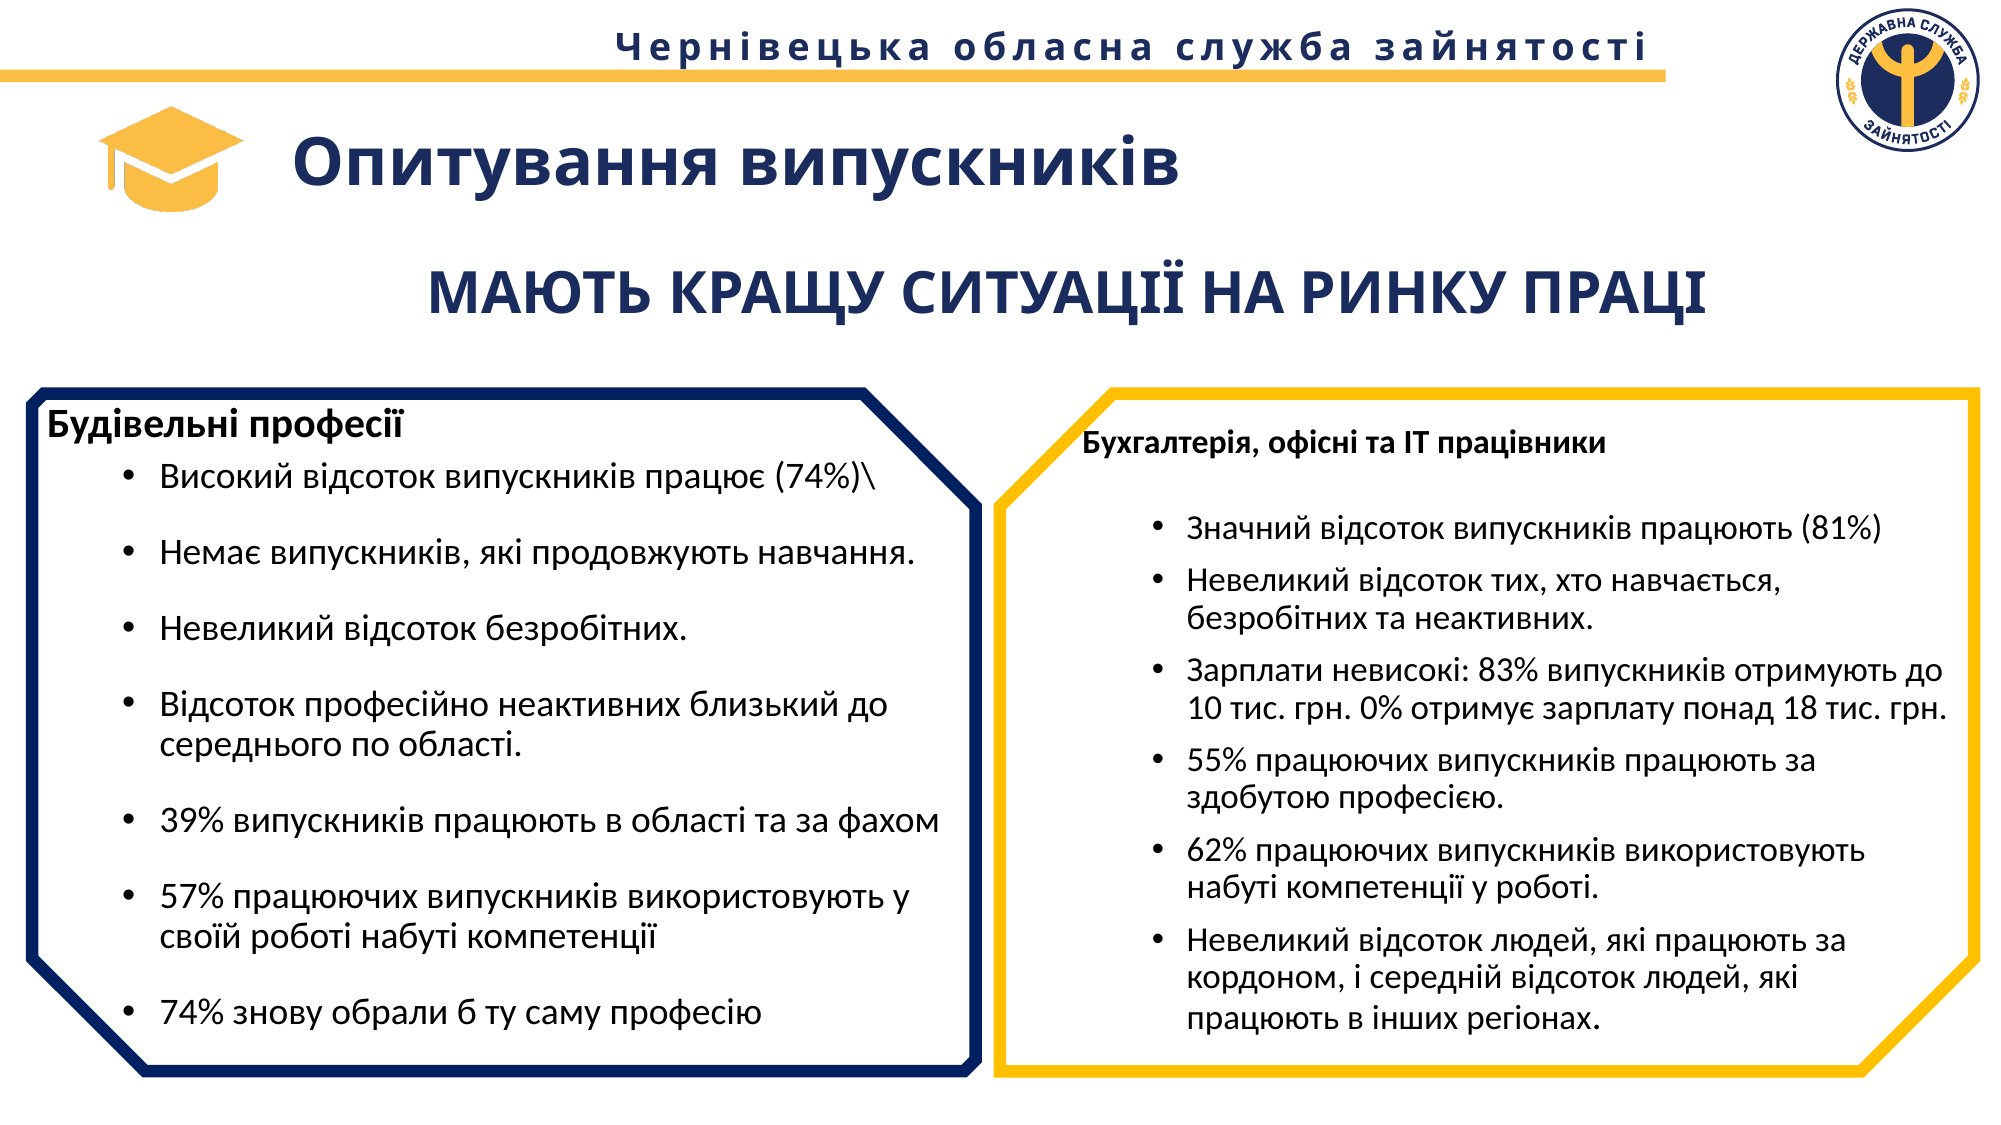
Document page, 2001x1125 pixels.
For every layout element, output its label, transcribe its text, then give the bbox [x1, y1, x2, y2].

picture [91, 53, 251, 265]
text_box Бухгалтерія, офісні та IT працівники Значний відсоток випускників працюють (81%) Невеликий відсоток тих, хто навчається, безробітних та неактивних. Зарплати невисокі: 83% випускників отримують до 10 тис. грн. 0% отримує зарплату понад 18 тис. грн. 55% працюючих випускників працюють за здобутою професією. 62% працюючих випускників використовують набуті компетенції у роботі. Невеликий відсоток людей, які працюють за кордоном, і середній відсоток людей, які працюють в інших регіонах. [1067, 375, 1968, 1090]
text_box Чернівецька обласна служба зайнятості [600, 15, 1666, 76]
text_box [1968, 392, 1976, 966]
text_box [0, 68, 91, 83]
text_box [251, 68, 1667, 83]
title Опитування випускників [276, 120, 1724, 208]
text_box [1829, 1, 1988, 160]
list Будівельні професії Високий відсоток випускників працює (74%)\ Немає випускників, які продовжують навчання. Невеликий відсоток безробітних. Відсоток професійно неактивних близький до середнього по області. 39% випускників працюють в області та за фахом 57% працюючих випускників використовують у своїй роботі набуті компетенції 74% знову обрали б ту саму професію [32, 393, 1000, 1099]
text_box [1000, 438, 1067, 1073]
text_box МАЮТЬ КРАЩУ СИТУАЦІЇ НА РИНКУ ПРАЦІ [411, 228, 1724, 362]
